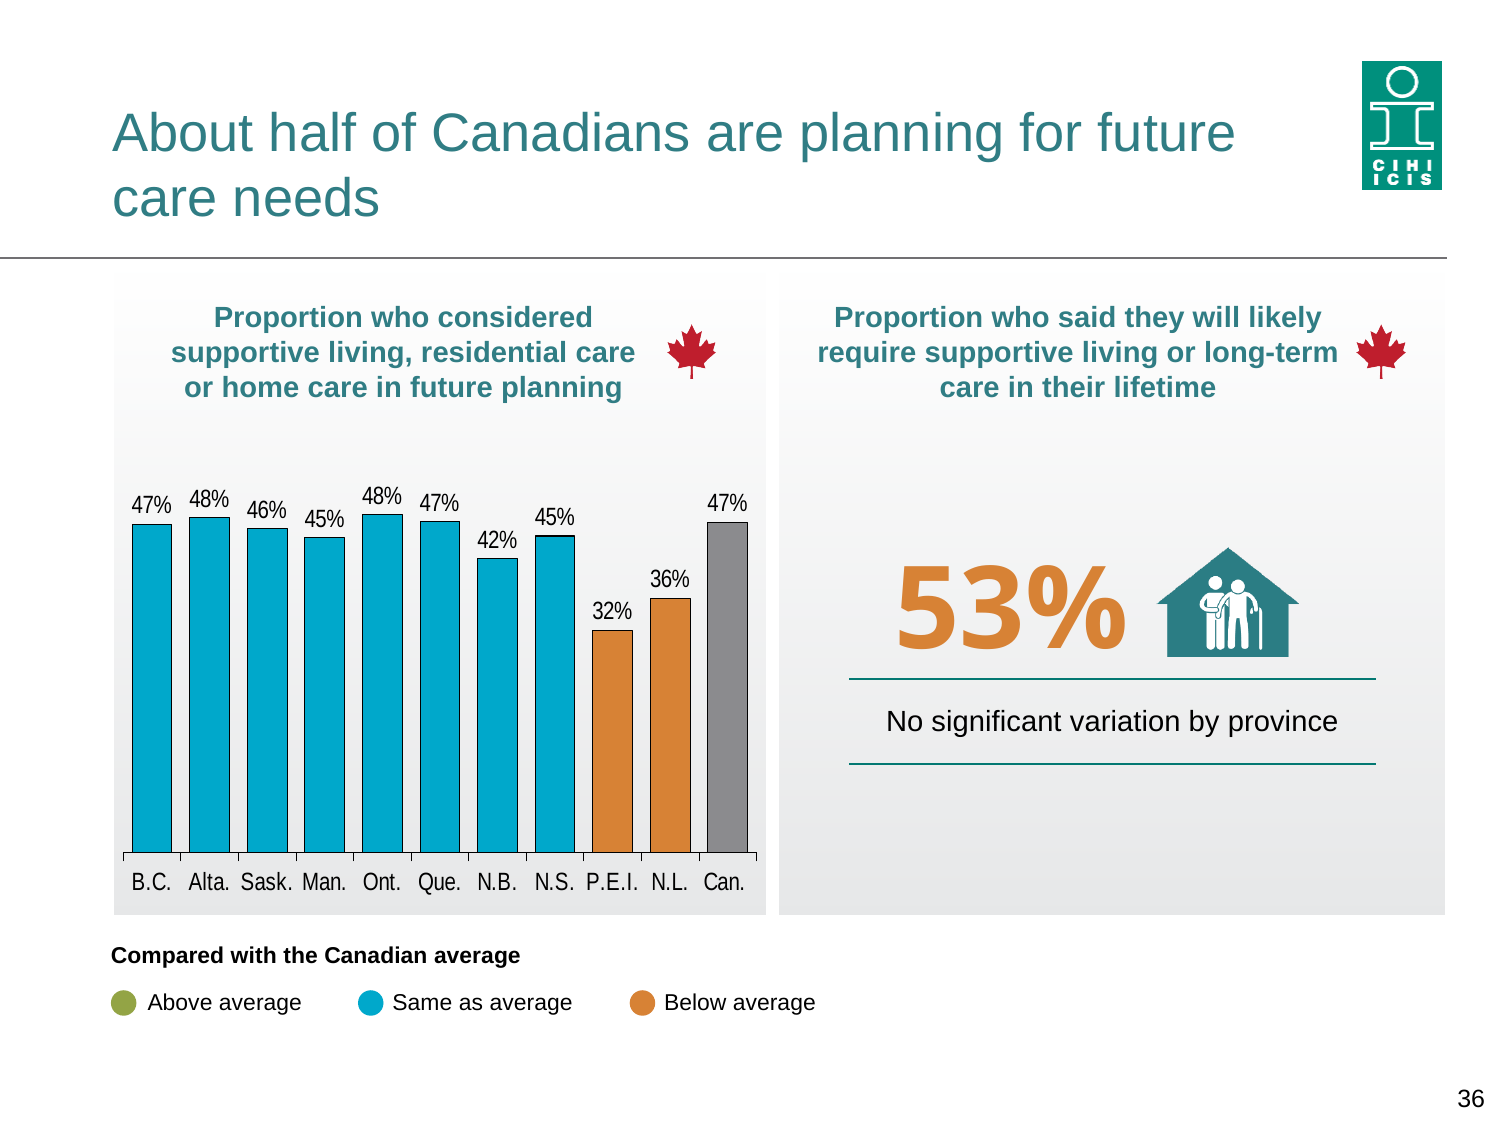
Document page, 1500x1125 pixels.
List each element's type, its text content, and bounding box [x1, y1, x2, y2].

text_box [775, 256, 1449, 919]
picture [1356, 324, 1406, 379]
picture [1362, 61, 1442, 190]
picture [1156, 546, 1299, 658]
title About half of Canadians are planning for future care needs [97, 86, 1350, 237]
text_box [110, 267, 770, 420]
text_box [95, 932, 869, 1024]
text_box Proportion who said they will likely require supportive living or long-term care in their lifetime [797, 290, 1360, 411]
text_box Proportion who considered supportive living, residential care or home care in future planning [147, 290, 660, 411]
text_box [110, 914, 770, 919]
chart [109, 420, 771, 906]
slide_number 36 [1337, 1074, 1500, 1125]
picture [667, 324, 717, 379]
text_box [849, 526, 1377, 764]
